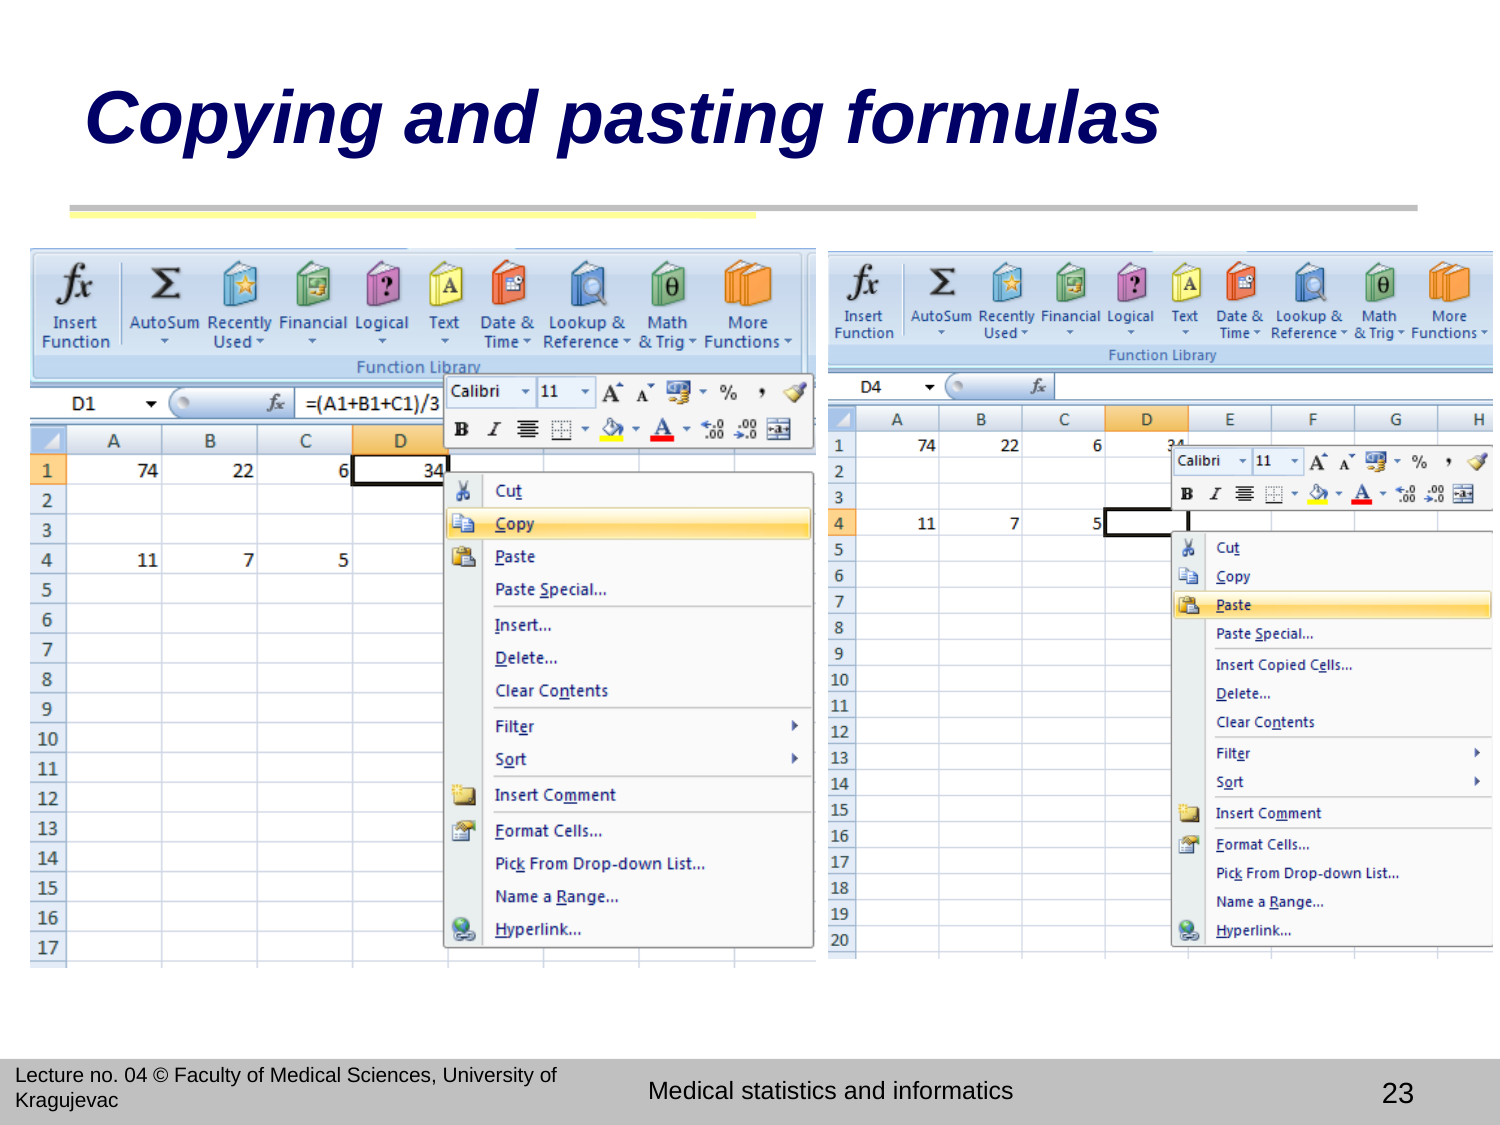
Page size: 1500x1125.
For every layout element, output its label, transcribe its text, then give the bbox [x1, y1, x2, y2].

picture [29, 248, 816, 969]
title Copying and pasting formulas [69, 19, 1426, 208]
footer Medical statistics and informatics [512, 1066, 1151, 1125]
slide_number 23 [1166, 1066, 1430, 1125]
slide_number Lecture no. 04 © Faculty of Medical Sciences, University of Kragujevac [0, 1053, 619, 1108]
picture [828, 250, 1494, 959]
